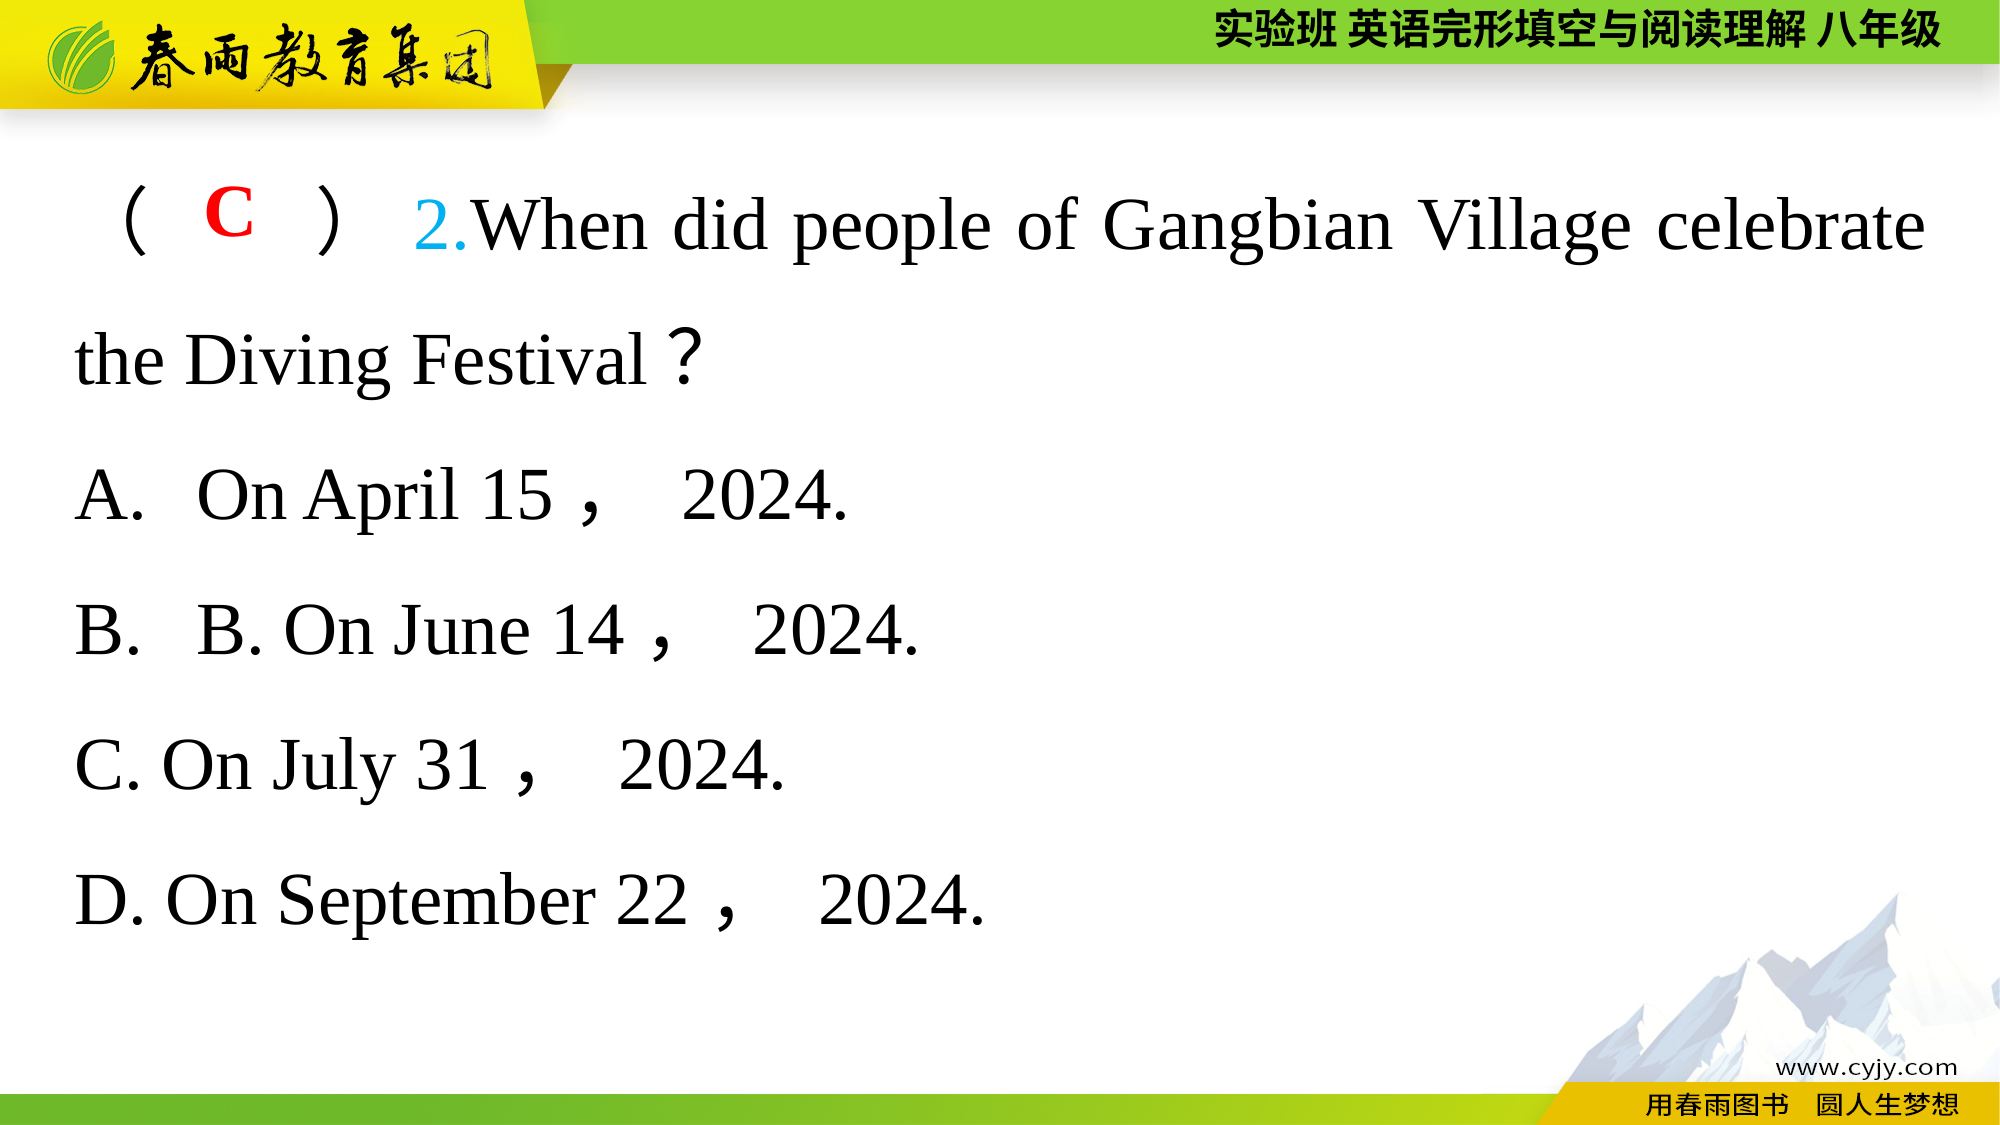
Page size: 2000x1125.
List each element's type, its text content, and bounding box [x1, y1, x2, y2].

picture [0, 0, 2000, 1125]
list （ ）2.When did people of Gangbian Village celebrate the Diving Festival？ On April 15， 2024. B. On June 14， 2024. C. On July 31， 2024. D. On September 22， 2024. [59, 122, 1944, 956]
text_box C [188, 153, 273, 259]
